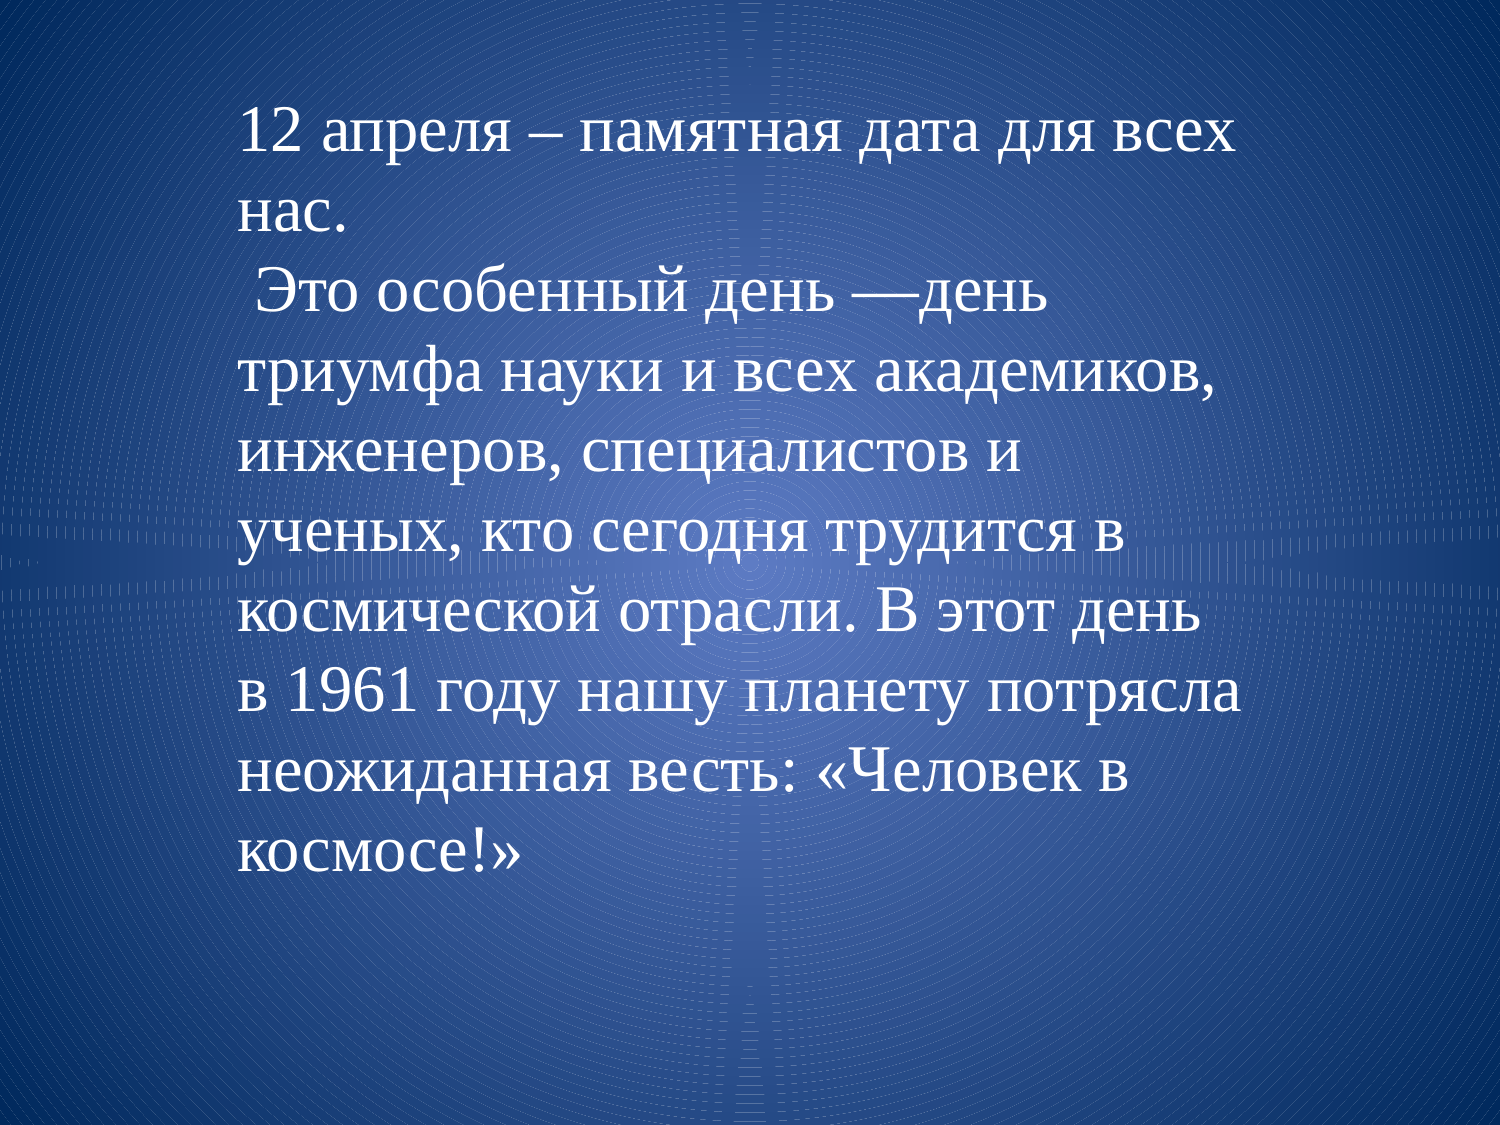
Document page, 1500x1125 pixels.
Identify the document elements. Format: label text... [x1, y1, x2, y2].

text_box 12 апреля – памятная дата для всех нас. Это особенный день —день триумфа науки и всех академиков, инженеров, специалистов и ученых, кто сегодня трудится в космической отрасли. В этот день в 1961 году нашу планету потрясла неожиданная весть: «Человек в космосе!» [222, 77, 1266, 893]
